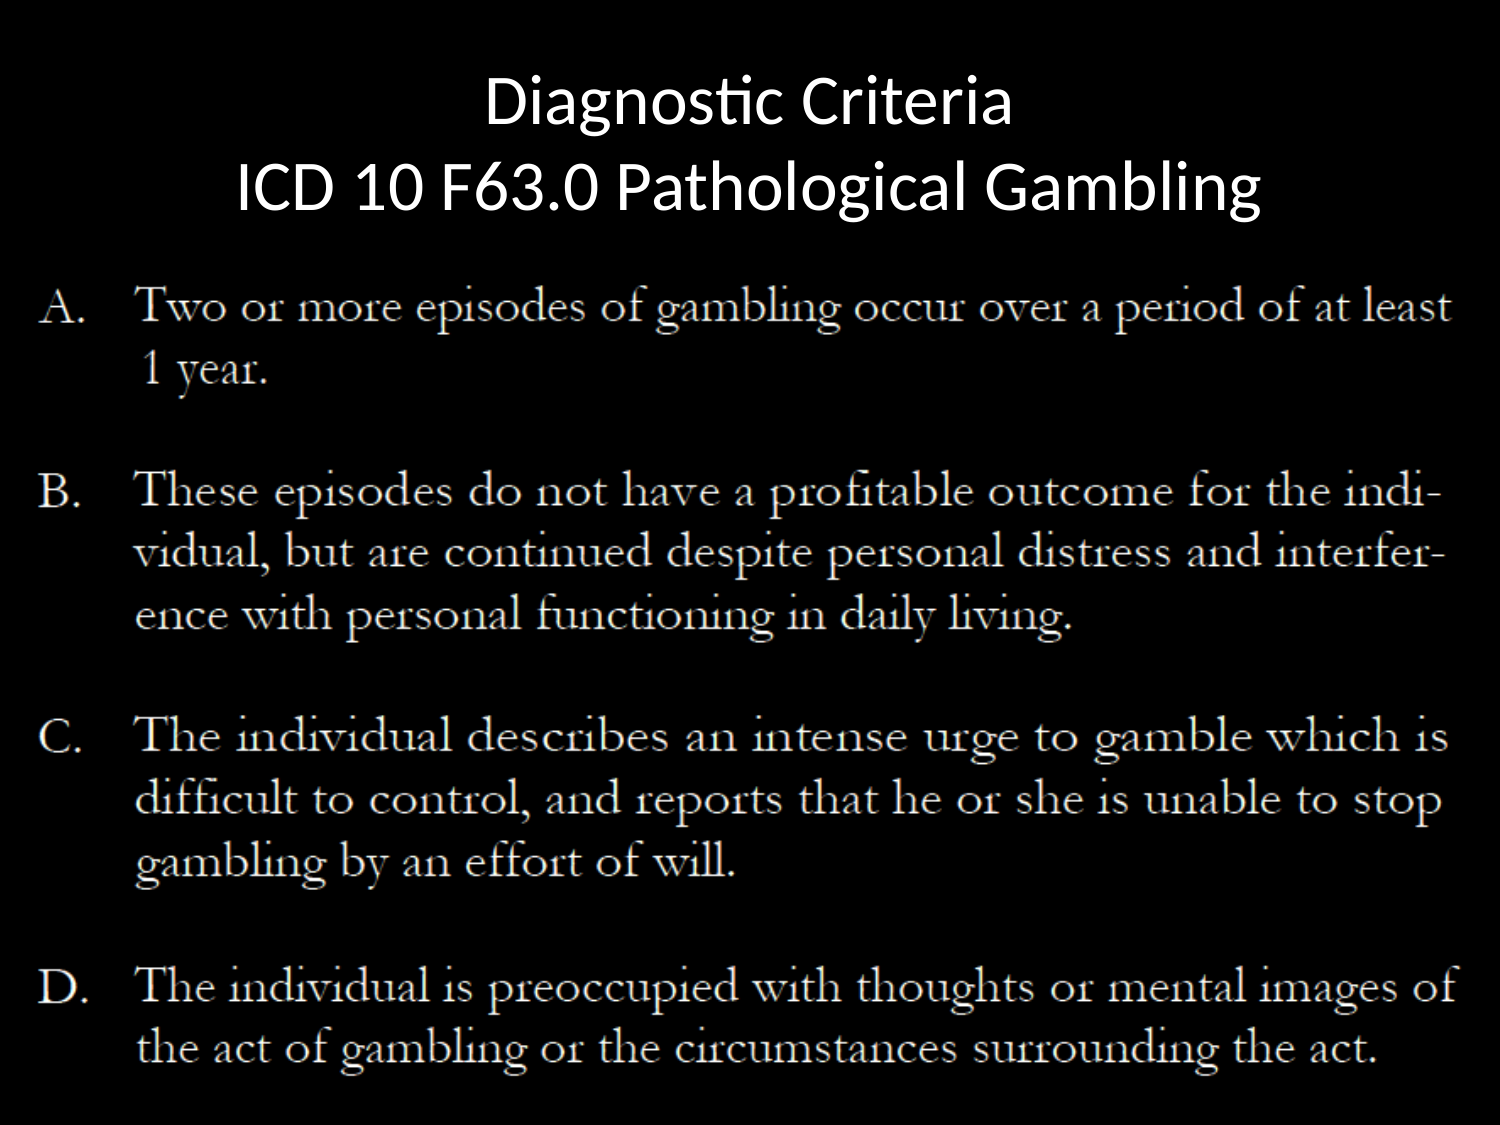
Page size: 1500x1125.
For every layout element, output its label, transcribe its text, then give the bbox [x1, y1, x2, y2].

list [37, 279, 1463, 1088]
title Diagnostic Criteria ICD 10 F63.0 Pathological Gambling [75, 45, 1425, 233]
